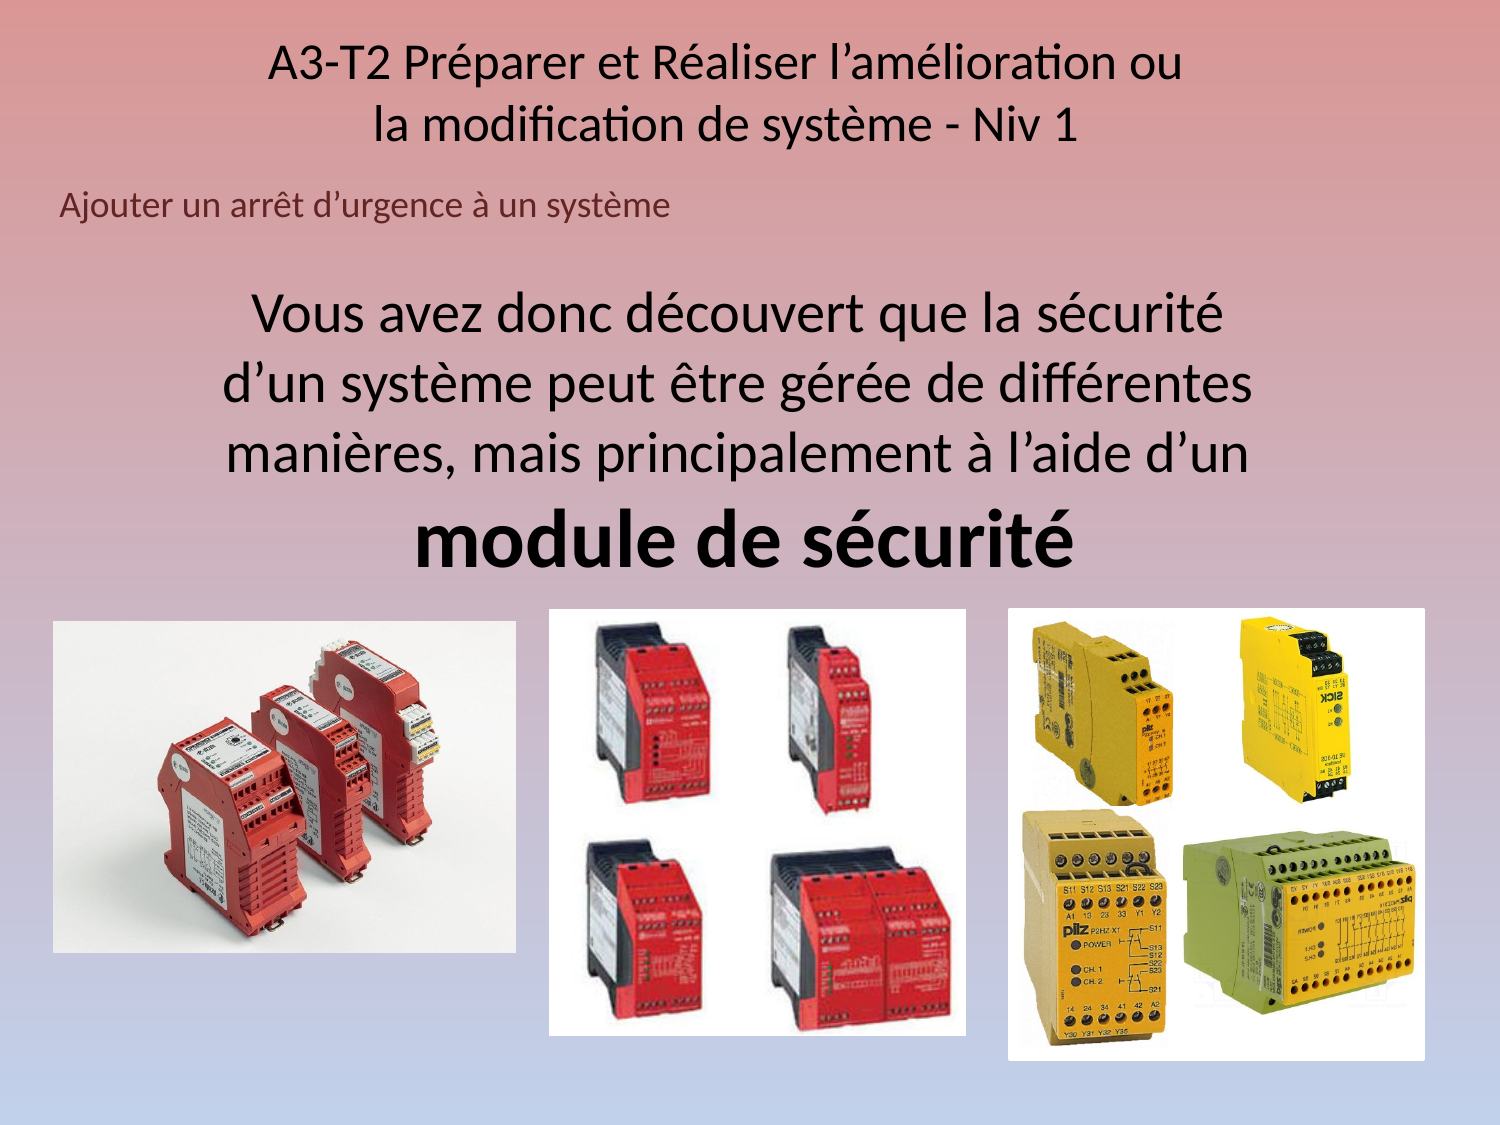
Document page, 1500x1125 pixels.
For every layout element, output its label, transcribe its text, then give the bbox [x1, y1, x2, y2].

text_box Ajouter un arrêt d’urgence à un système [44, 172, 687, 233]
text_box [1009, 609, 1424, 1059]
picture [52, 621, 517, 953]
text_box A3-T2 Préparer et Réaliser l’amélioration ou la modification de système - Niv 1 [242, 19, 1211, 161]
text_box Vous avez donc découvert que la sécurité d’un système peut être gérée de différentes manières, mais principalement à l’aide d’un module de sécurité [182, 267, 1294, 592]
picture [548, 609, 966, 1036]
